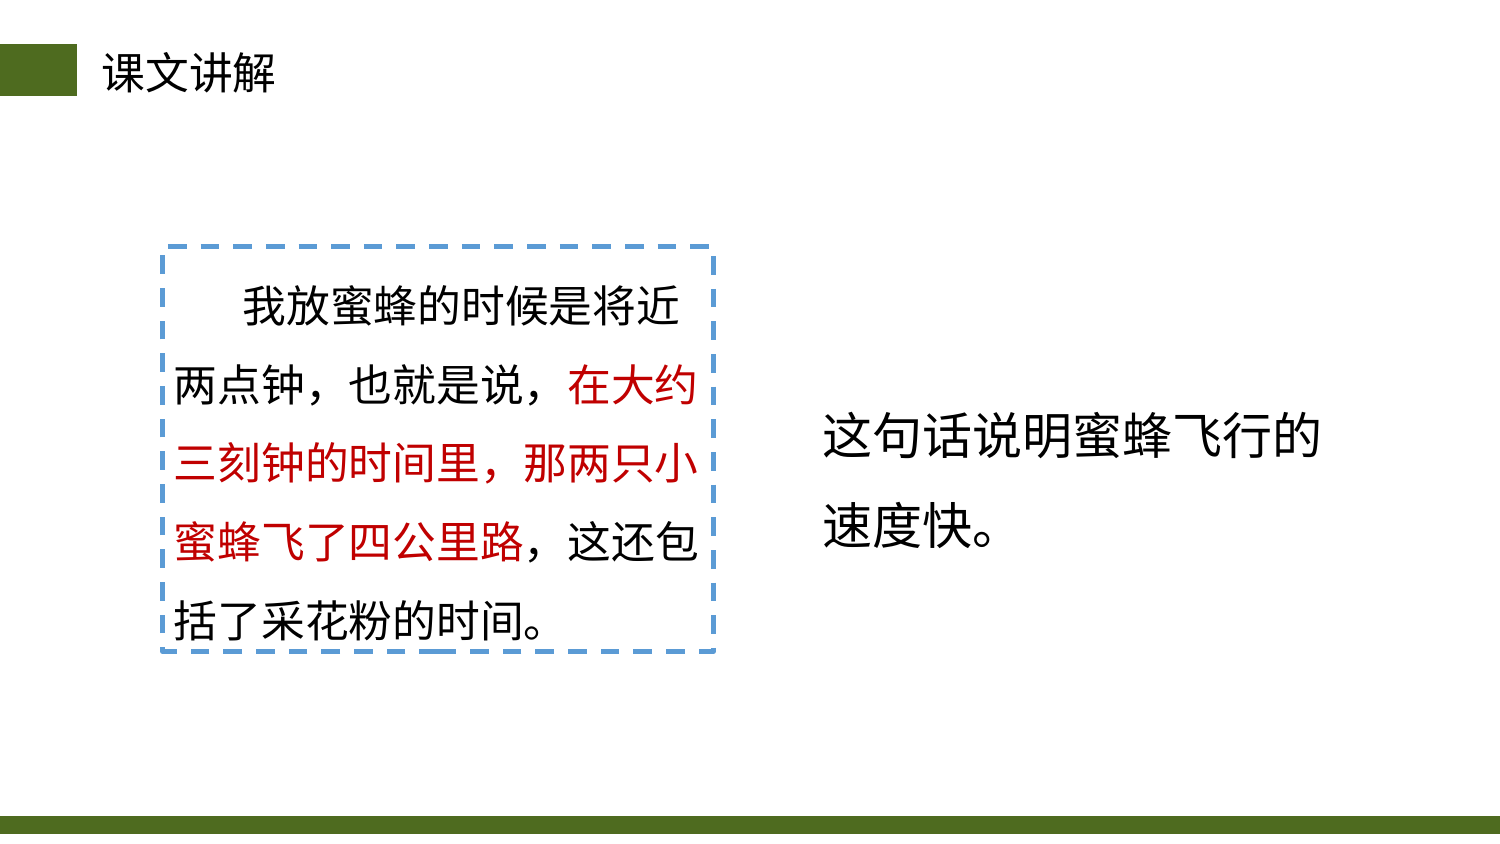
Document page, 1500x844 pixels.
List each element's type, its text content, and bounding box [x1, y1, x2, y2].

text_box 课文讲解 [90, 40, 368, 104]
text_box 这句话说明蜜蜂飞行的速度快。 [811, 368, 1338, 560]
text_box 我放蜜蜂的时候是将近两点钟，也就是说，在大约三刻钟的时间里，那两只小蜜蜂飞了四公里路，这还包括了采花粉的时间。 [162, 246, 714, 652]
